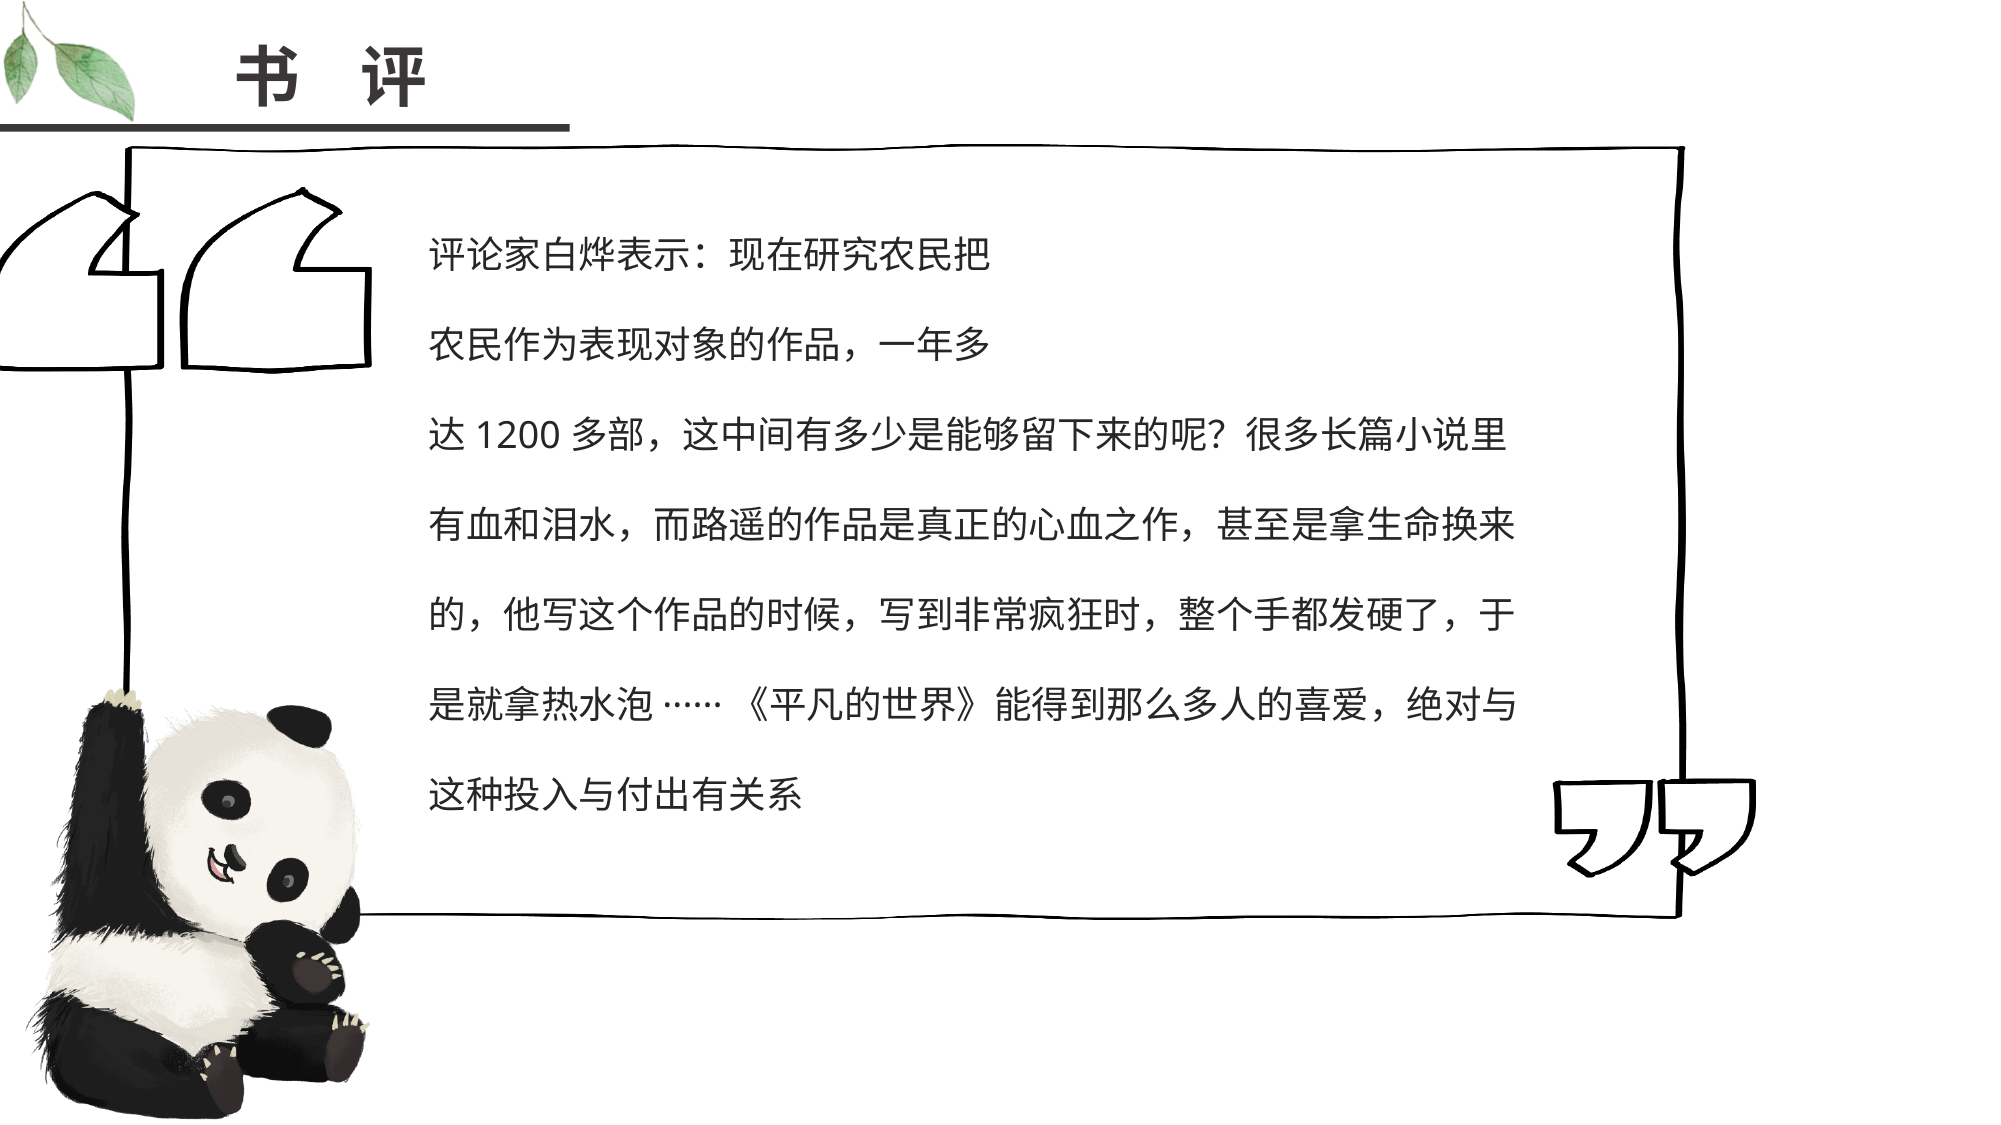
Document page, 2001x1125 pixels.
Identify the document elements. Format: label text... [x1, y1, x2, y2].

picture [0, 0, 140, 123]
text_box 书 评 [218, 27, 443, 123]
picture [0, 144, 1756, 1125]
text_box [0, 123, 571, 133]
